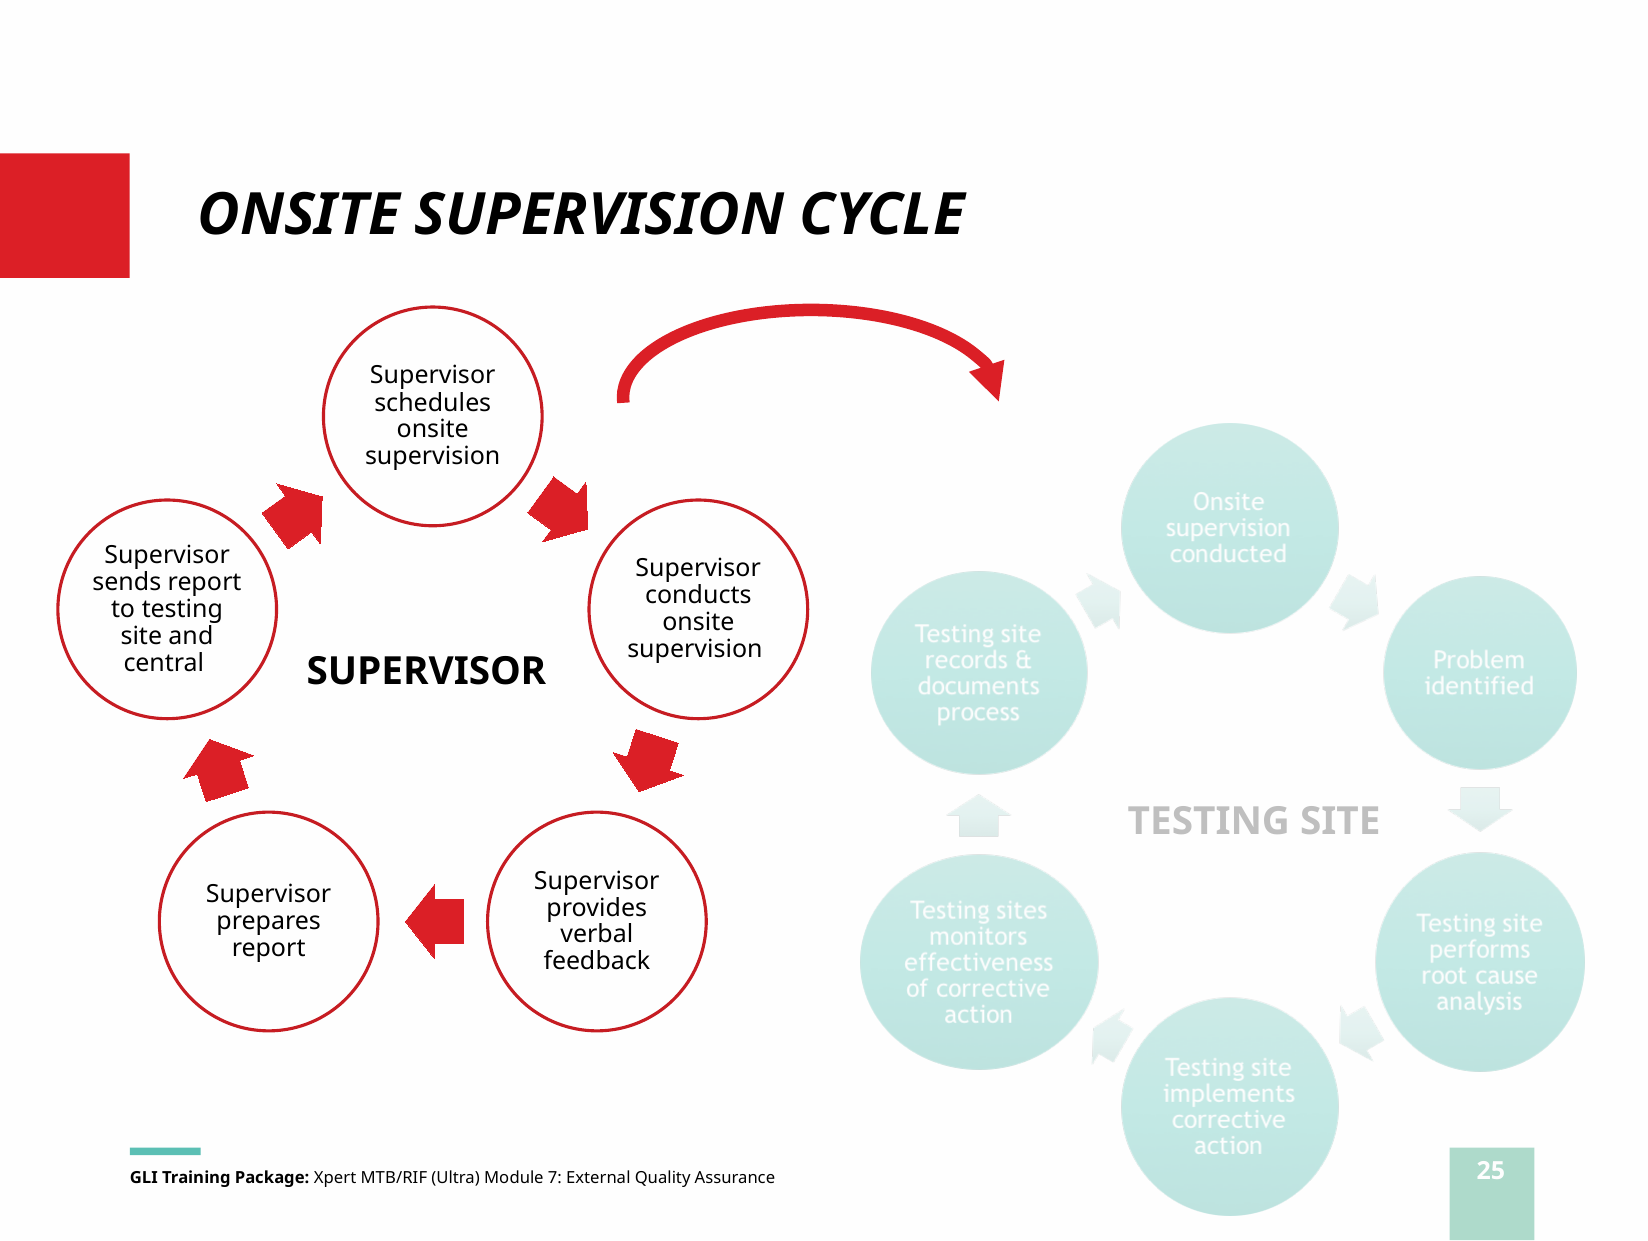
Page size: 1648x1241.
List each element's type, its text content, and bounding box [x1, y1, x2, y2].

picture [745, 423, 1648, 1216]
text_box [928, 328, 1005, 402]
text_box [0, 306, 928, 1032]
title ONSITE SUPERVISION CYCLE [197, 153, 1450, 278]
